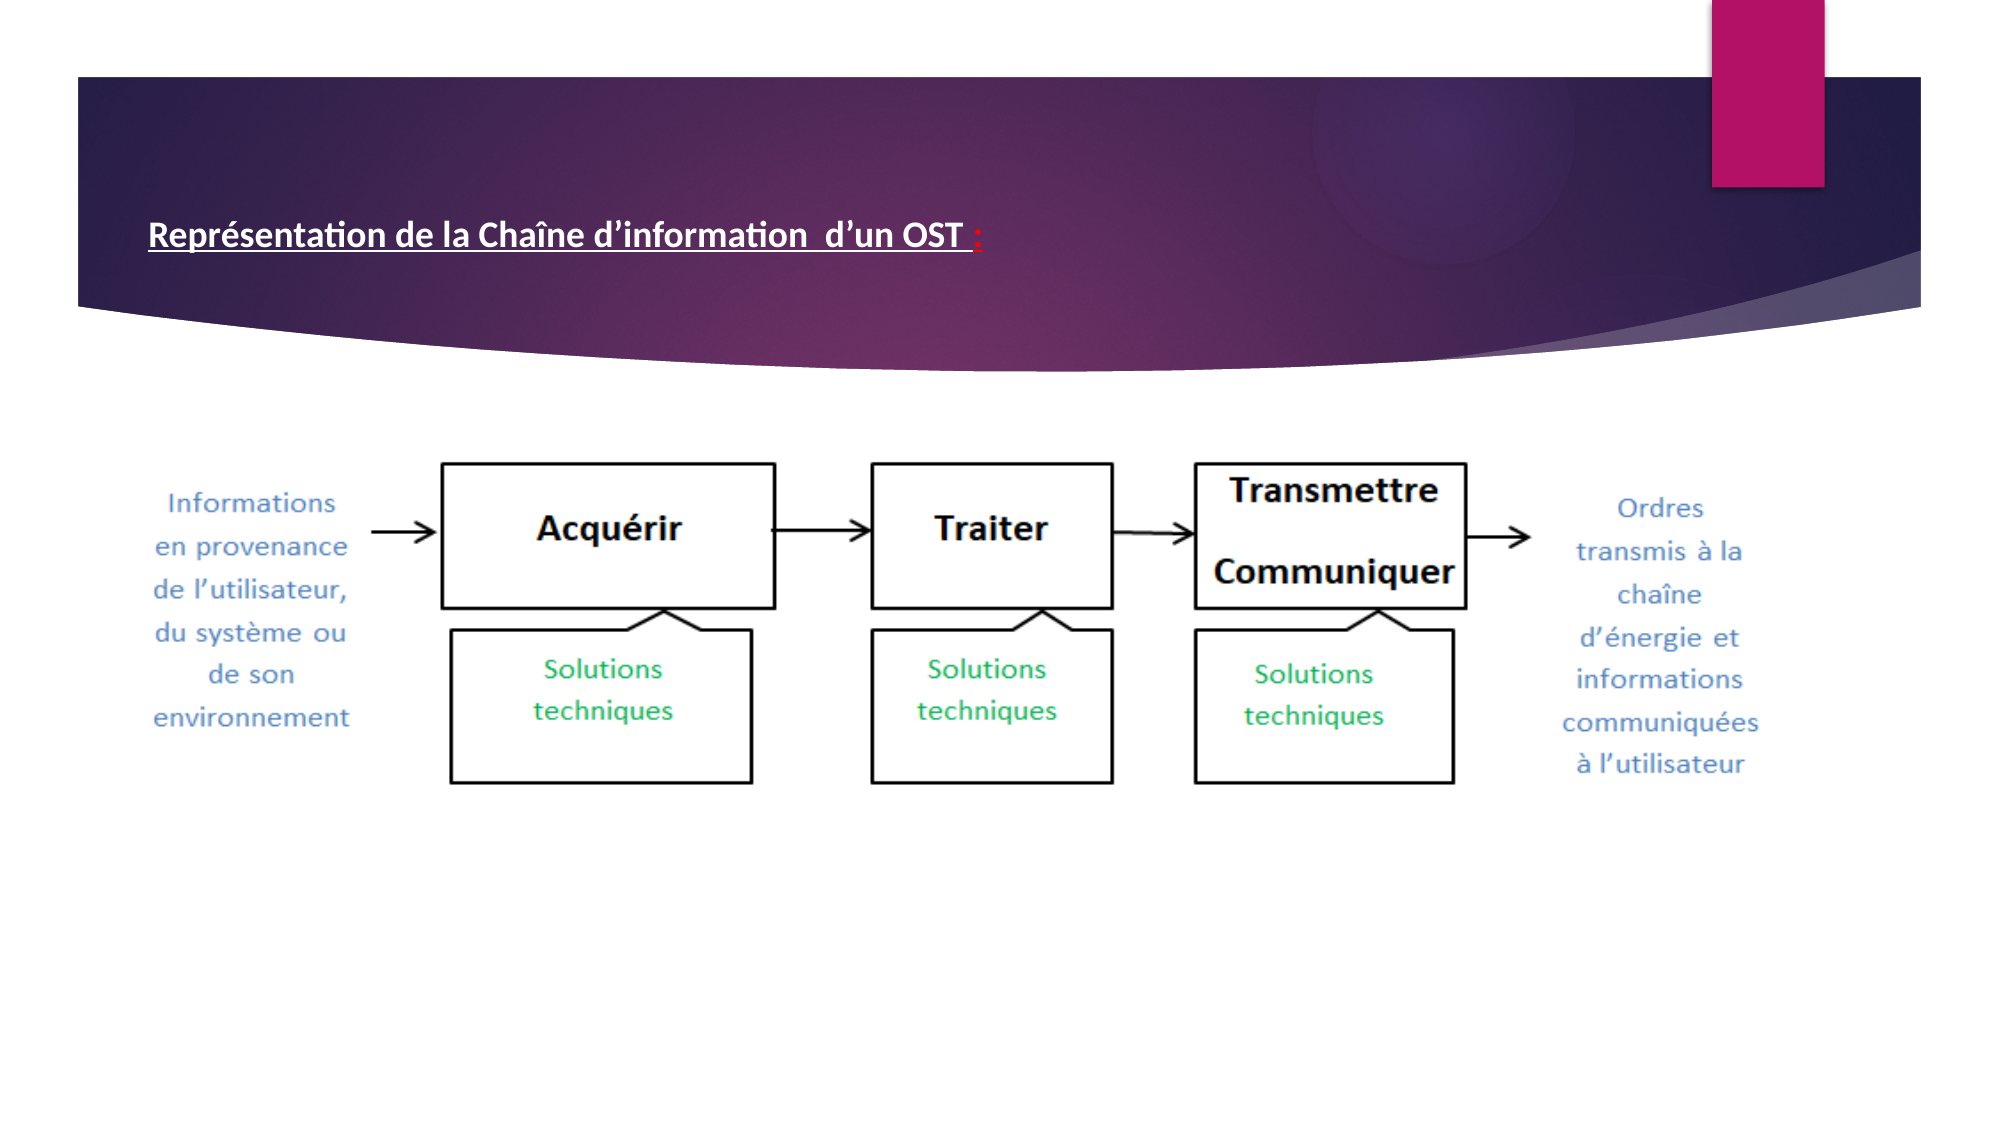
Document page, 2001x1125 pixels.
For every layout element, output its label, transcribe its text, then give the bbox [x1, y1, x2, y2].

picture [113, 426, 1786, 843]
text_box Représentation de la Chaîne d’information d’un OST : [133, 195, 999, 263]
